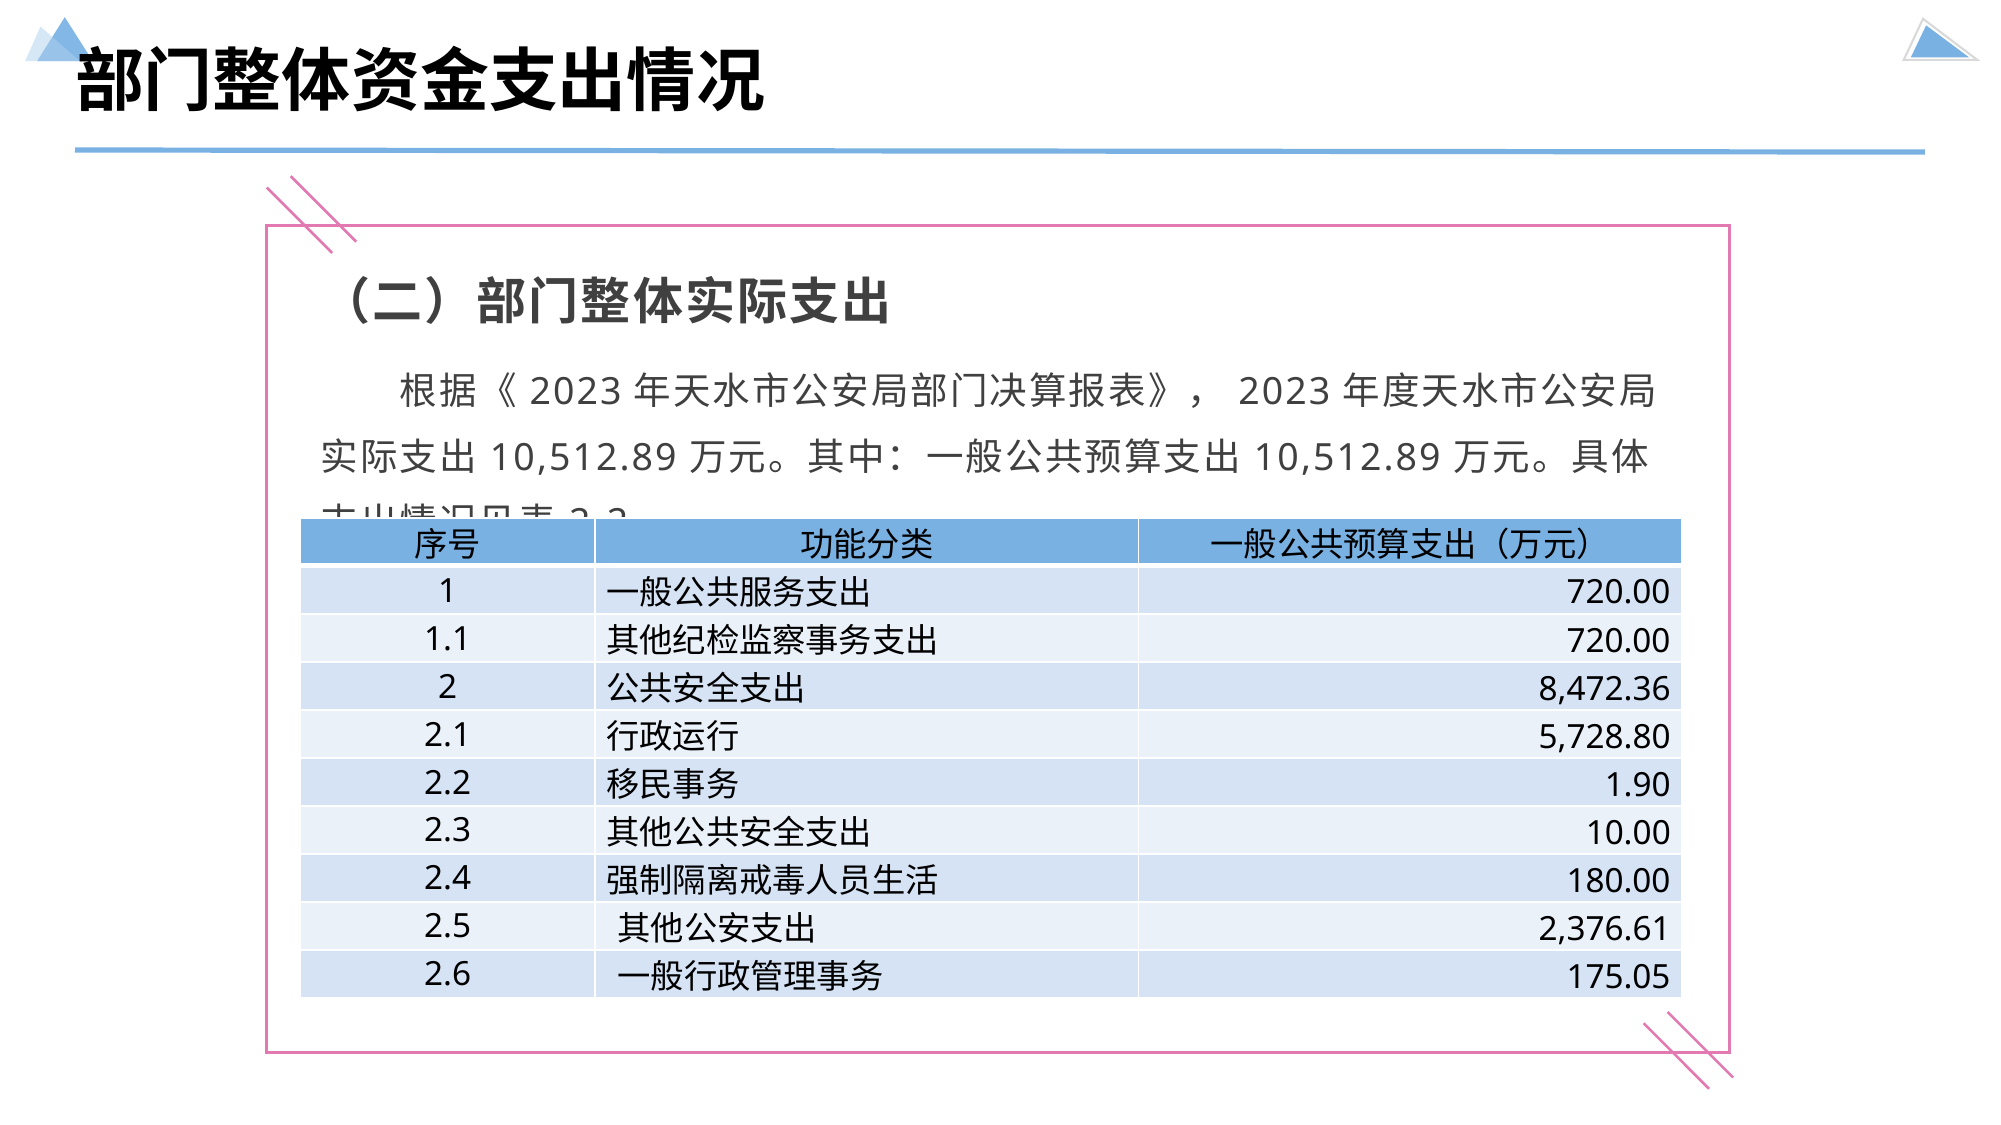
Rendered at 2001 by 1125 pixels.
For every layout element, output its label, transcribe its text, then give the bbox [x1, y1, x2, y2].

text_box 部门整体资金支出情况 [75, 62, 1925, 125]
table_cell 2.5 [301, 903, 594, 949]
table_cell 移民事务 [596, 759, 1138, 805]
table_cell 2.2 [301, 759, 594, 805]
table_cell 一般公共服务支出 [596, 568, 1138, 613]
table_cell 2,376.61 [1139, 903, 1681, 949]
table_cell 5,728.80 [1139, 711, 1681, 757]
table_cell 175.05 [1139, 951, 1681, 997]
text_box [74, 149, 1925, 153]
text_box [266, 187, 333, 253]
table_cell 强制隔离戒毒人员生活 [596, 855, 1138, 901]
table_cell 180.00 [1139, 855, 1681, 901]
table_header 功能分类 [596, 519, 1138, 563]
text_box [1667, 1011, 1734, 1078]
table_cell 2.4 [301, 855, 594, 901]
table_cell 其他公安支出 [596, 903, 1138, 949]
table_cell 2.3 [301, 807, 594, 853]
table_cell 行政运行 [596, 711, 1138, 757]
text_box （二）部门整体实际支出 根据《2023年天水市公安局部门决算报表》，2023年度天水市公安局实际支出10,512.89万元。其中：一般公共预算支出10,512.89万元。具体支出情况见表2-2。 表2-2 2023年度财政拨款收入实际支出情况表 [310, 242, 1686, 971]
table_cell 其他公共安全支出 [596, 807, 1138, 853]
table_cell 一般行政管理事务 [596, 951, 1138, 997]
table_cell 1.1 [301, 615, 594, 661]
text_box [290, 176, 357, 242]
table_cell 720.00 [1139, 568, 1681, 613]
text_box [25, 17, 1978, 62]
table_cell 公共安全支出 [596, 663, 1138, 709]
table_cell 10.00 [1139, 807, 1681, 853]
text_box [266, 225, 1730, 1053]
table_cell 1 [301, 568, 594, 613]
table_header 一般公共预算支出（万元） [1139, 519, 1681, 563]
table_cell 2.1 [301, 711, 594, 757]
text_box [1643, 1023, 1710, 1089]
table_cell 其他纪检监察事务支出 [596, 615, 1138, 661]
table_cell 2 [301, 663, 594, 709]
table_cell 1.90 [1139, 759, 1681, 805]
table_cell 2.6 [301, 951, 594, 997]
table_cell 720.00 [1139, 615, 1681, 661]
table_cell 8,472.36 [1139, 663, 1681, 709]
table_header 序号 [301, 519, 594, 563]
